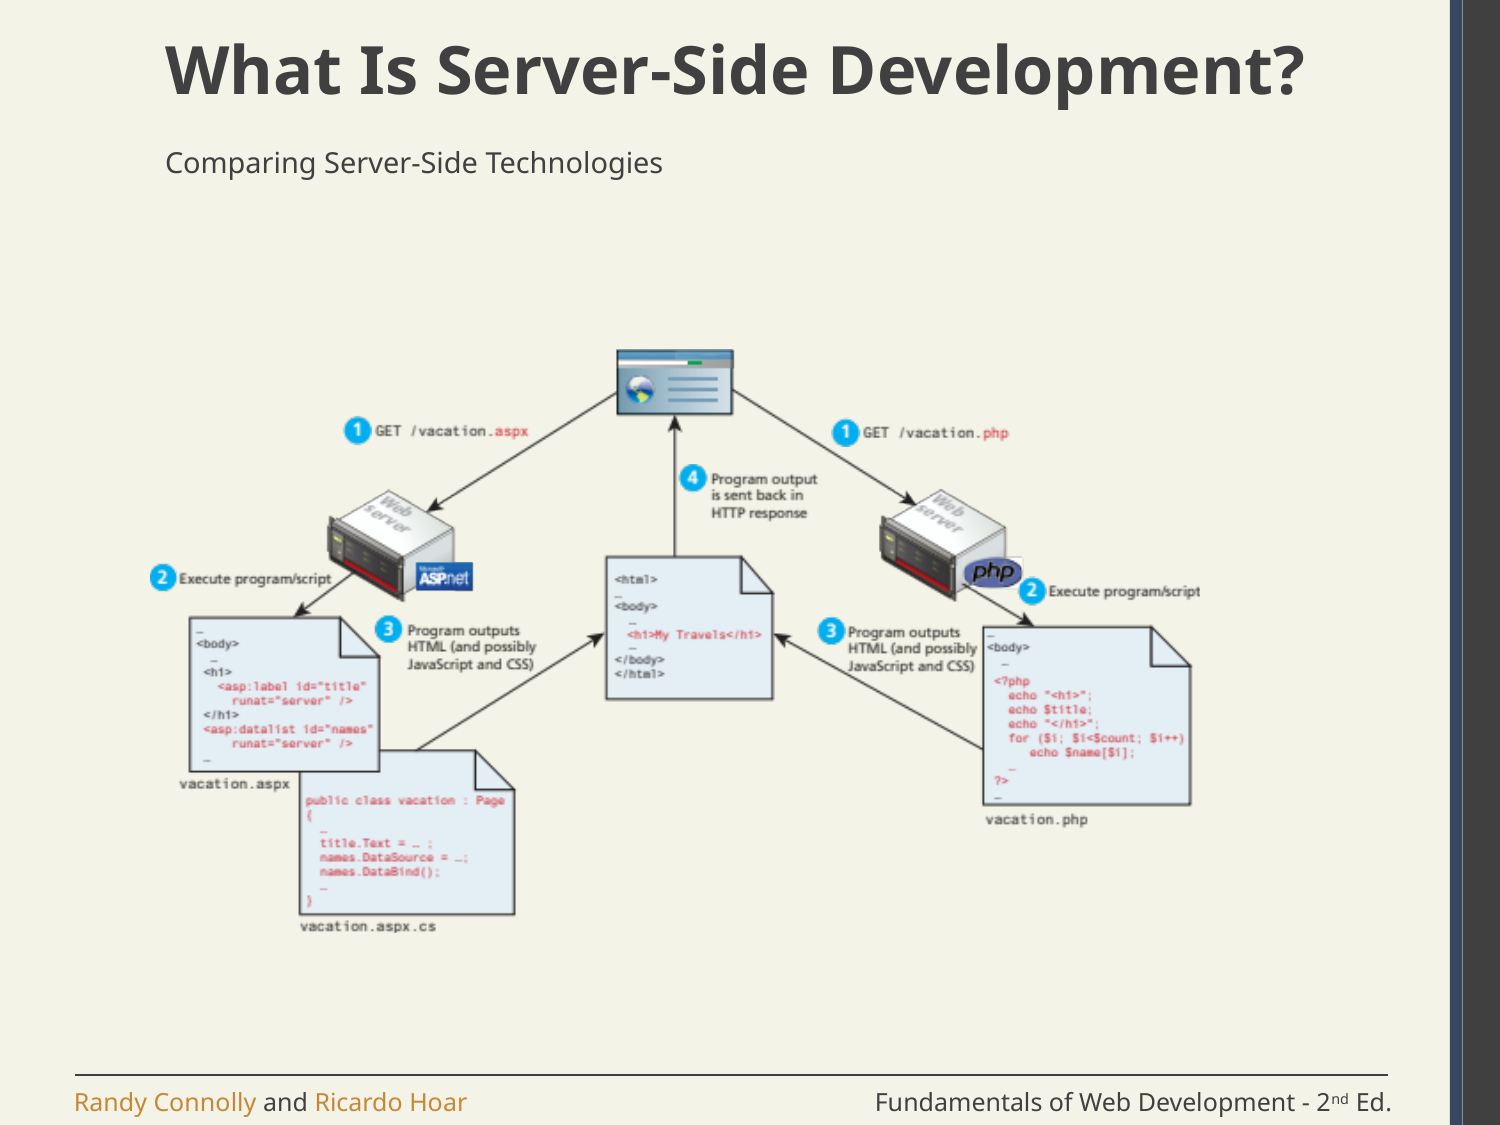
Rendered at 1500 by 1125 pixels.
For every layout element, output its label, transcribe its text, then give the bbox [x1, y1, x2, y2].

title What Is Server-Side Development? [150, 20, 1425, 188]
list Comparing Server-Side Technologies [150, 137, 1200, 188]
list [149, 269, 1201, 1013]
